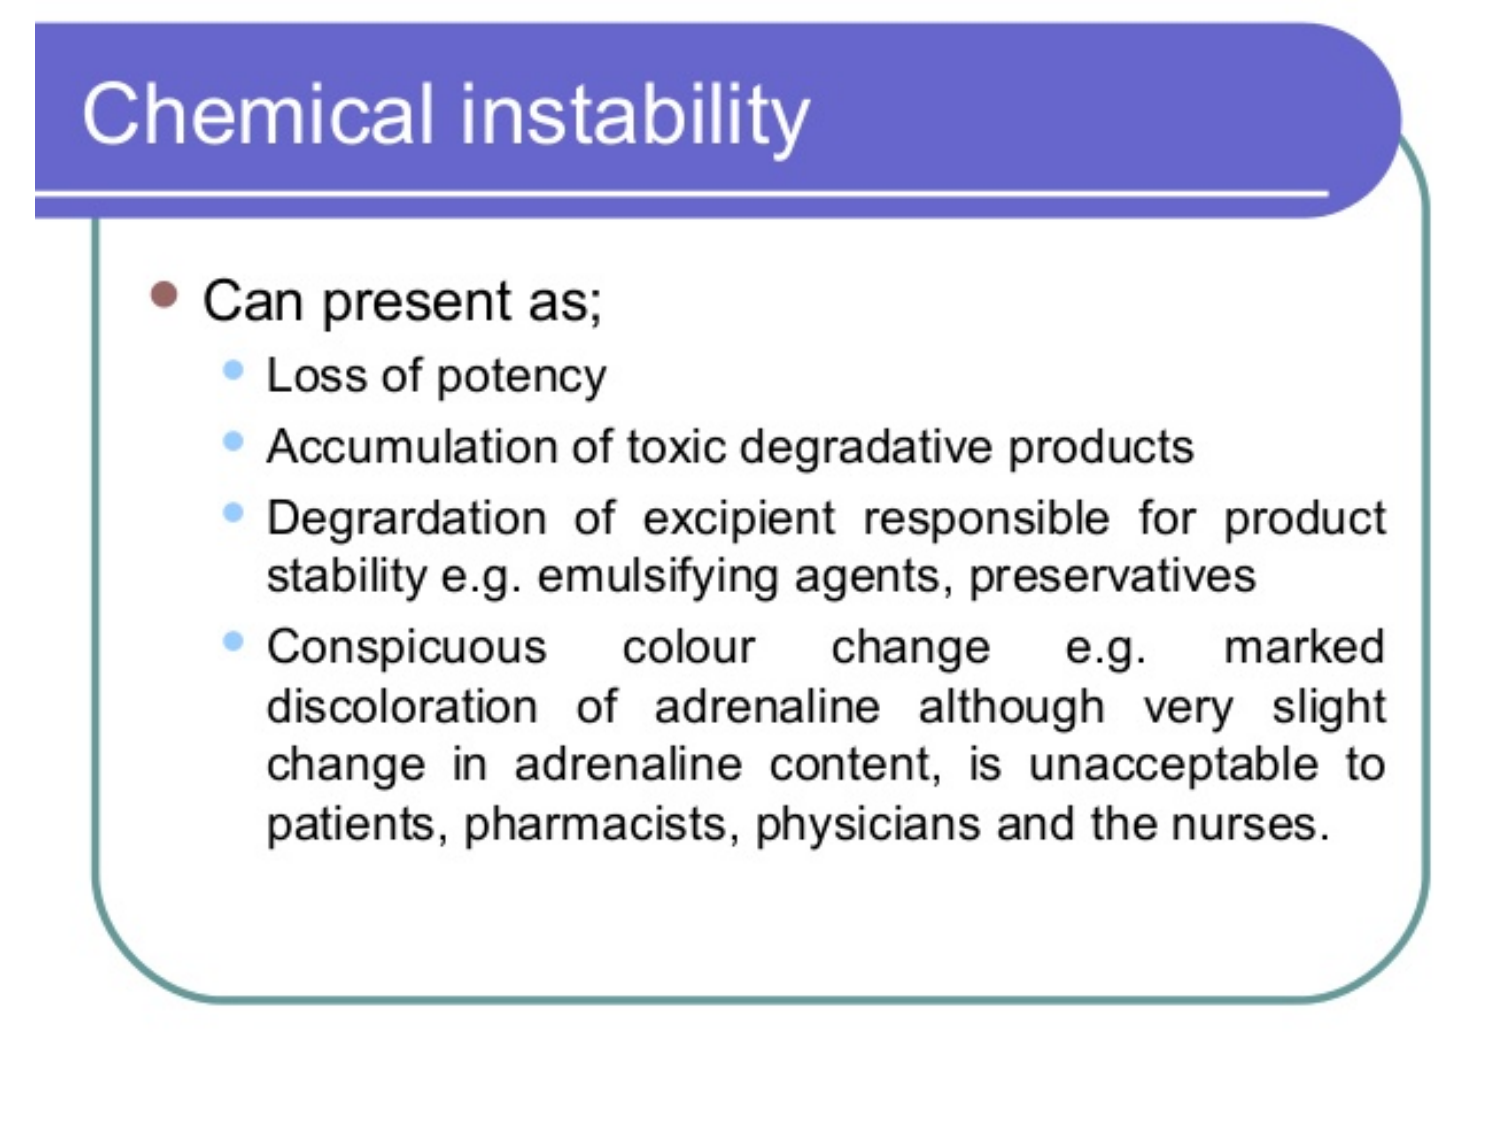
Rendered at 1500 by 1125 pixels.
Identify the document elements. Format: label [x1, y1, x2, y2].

text_box [35, 0, 1500, 1100]
